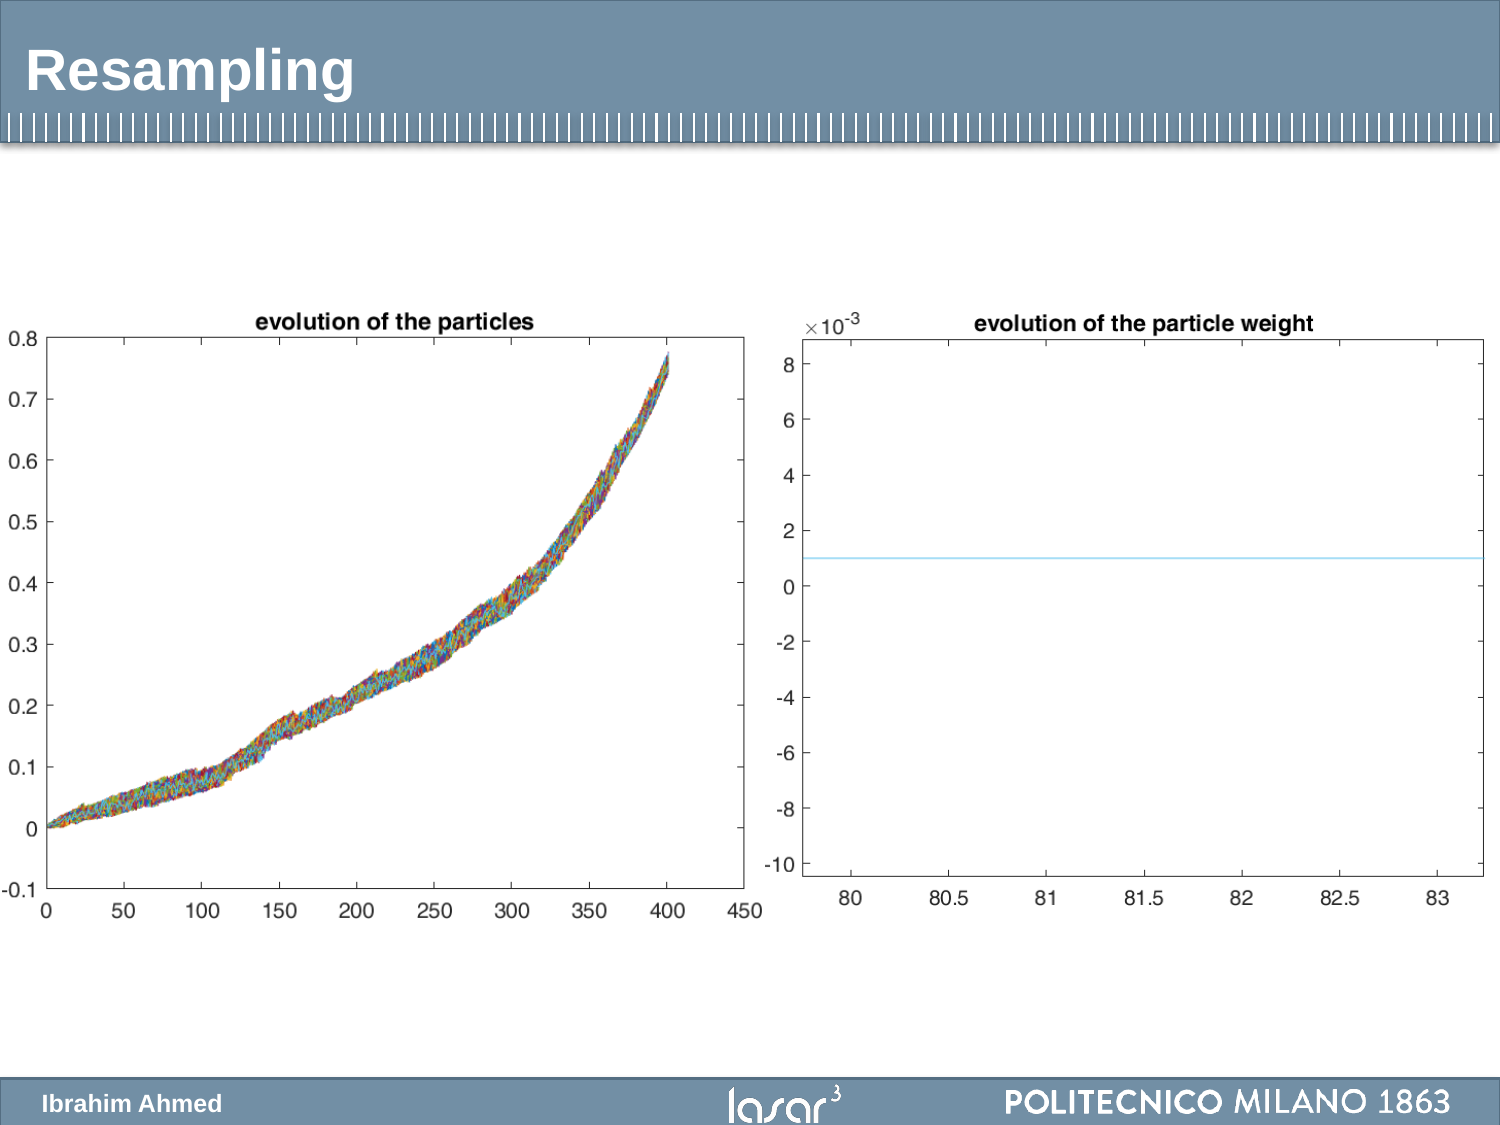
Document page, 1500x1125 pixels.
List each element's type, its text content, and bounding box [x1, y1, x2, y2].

picture [729, 1084, 841, 1123]
title Resampling [25, 0, 1434, 143]
picture [0, 1074, 1500, 1125]
picture [0, 309, 1488, 921]
